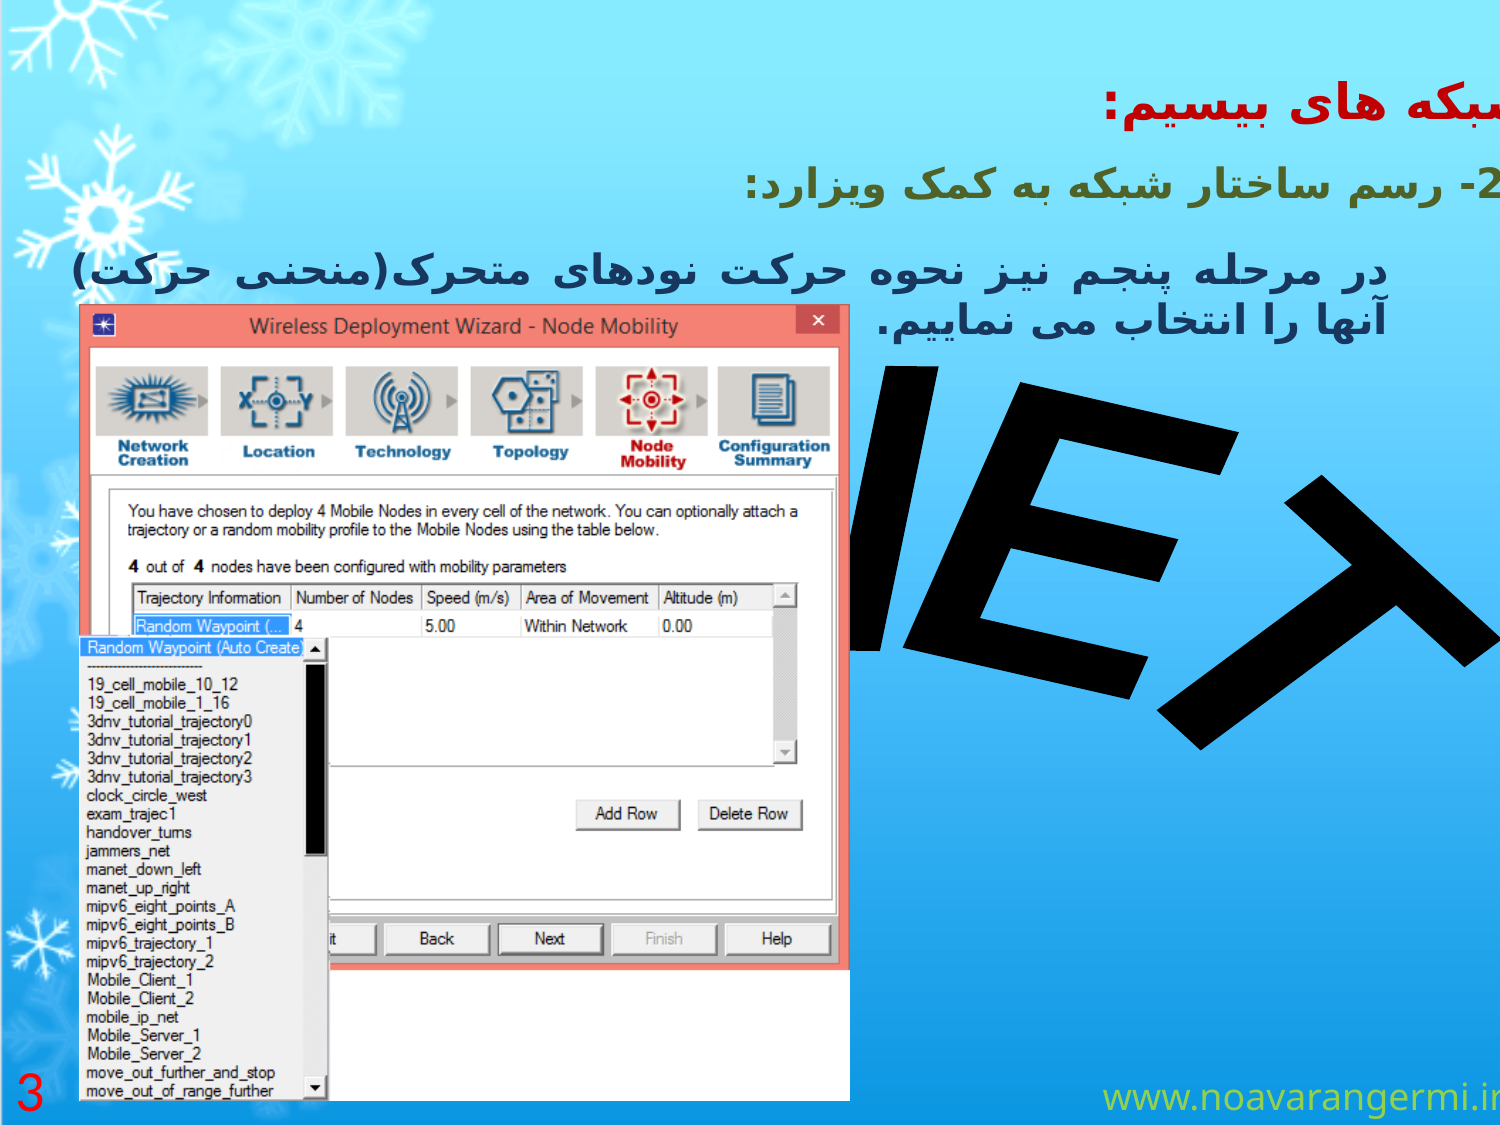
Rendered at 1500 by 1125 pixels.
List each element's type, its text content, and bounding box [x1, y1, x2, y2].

text_box شبکه های بیسیم: 2- رسم ساختار شبکه به کمک ویزارد: [728, 62, 1500, 215]
slide_number 38 [0, 1057, 80, 1118]
picture [0, 0, 1500, 1125]
text_box www.noavarangermi.ir [1087, 1074, 1500, 1125]
text_box در مرحله پنجم نیز نحوه حرکت نودهای متحرک(منحنی حرکت) آنها را انتخاب می نماییم. [50, 235, 1404, 401]
